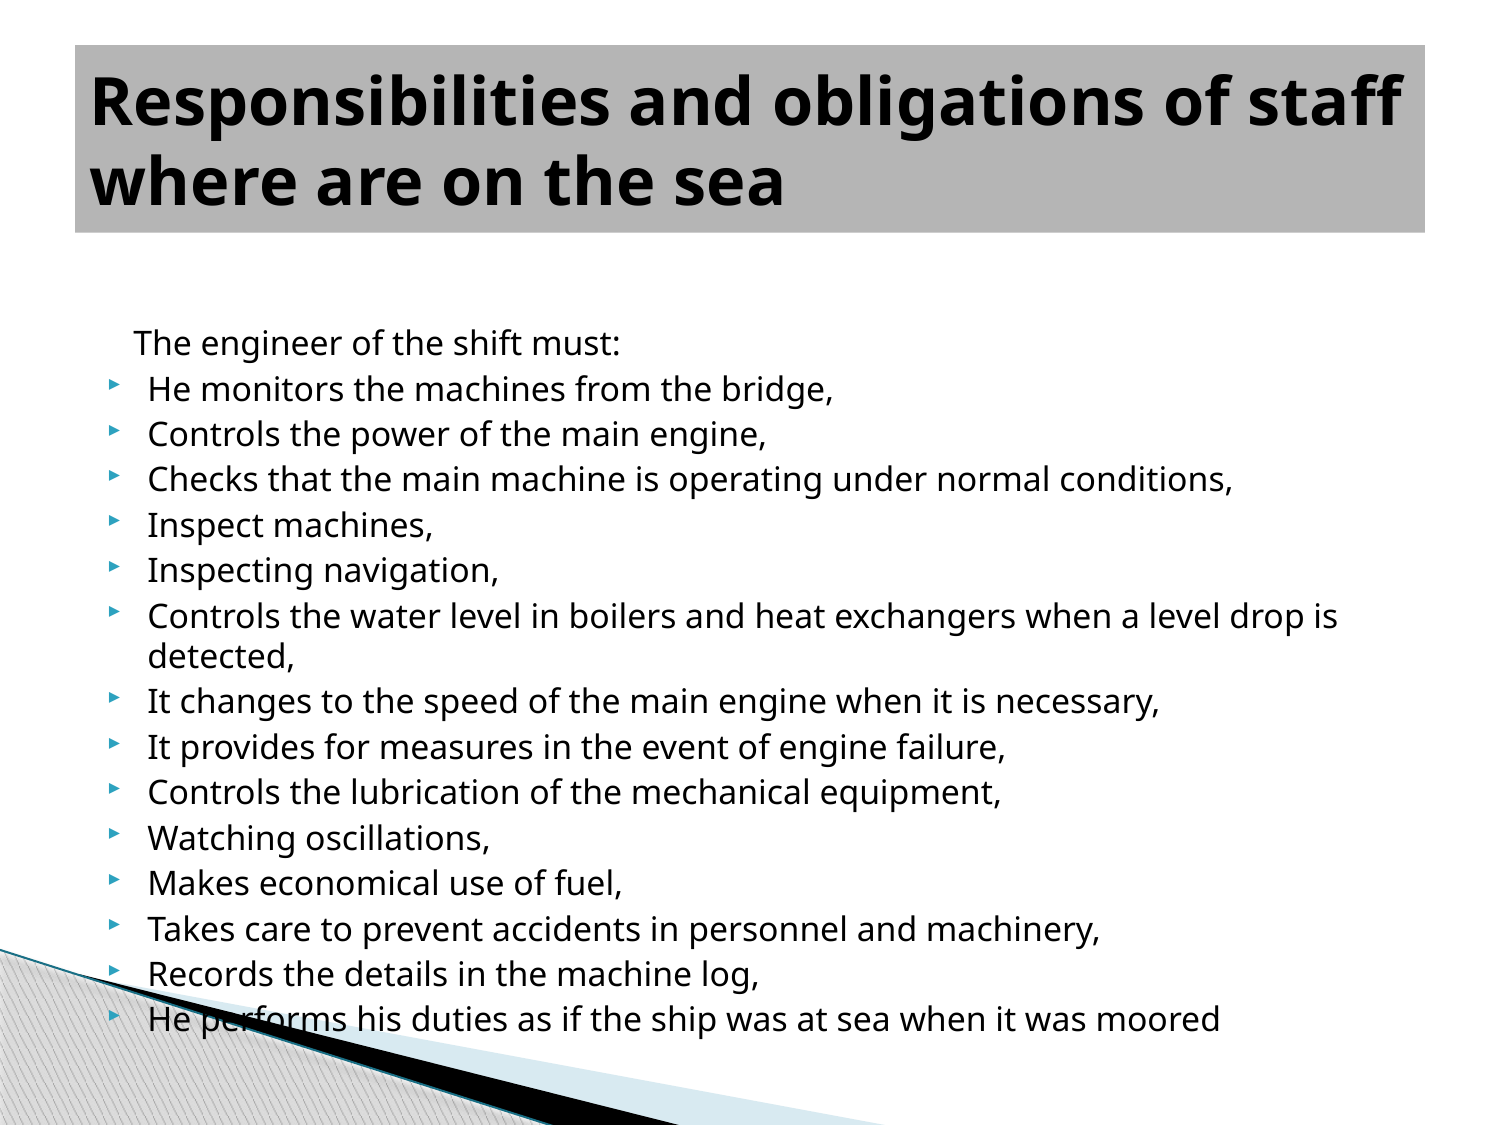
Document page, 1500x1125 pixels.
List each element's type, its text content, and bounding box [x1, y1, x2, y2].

title Responsibilities and obligations of staff where are on the sea [75, 45, 1425, 233]
list The engineer of the shift must: He monitors the machines from the bridge, Controls the power of the main engine, Checks that the main machine is operating under normal conditions, Inspect machines, Inspecting navigation, Controls the water level in boilers and heat exchangers when a level drop is detected, It changes to the speed of the main engine when it is necessary, It provides for measures in the event of engine failure, Controls the lubrication of the mechanical equipment, Watching oscillations, Makes economical use of fuel, Takes care to prevent accidents in personnel and machinery, Records the details in the machine log, He performs his duties as if the ship was at sea when it was moored [75, 314, 1425, 1059]
